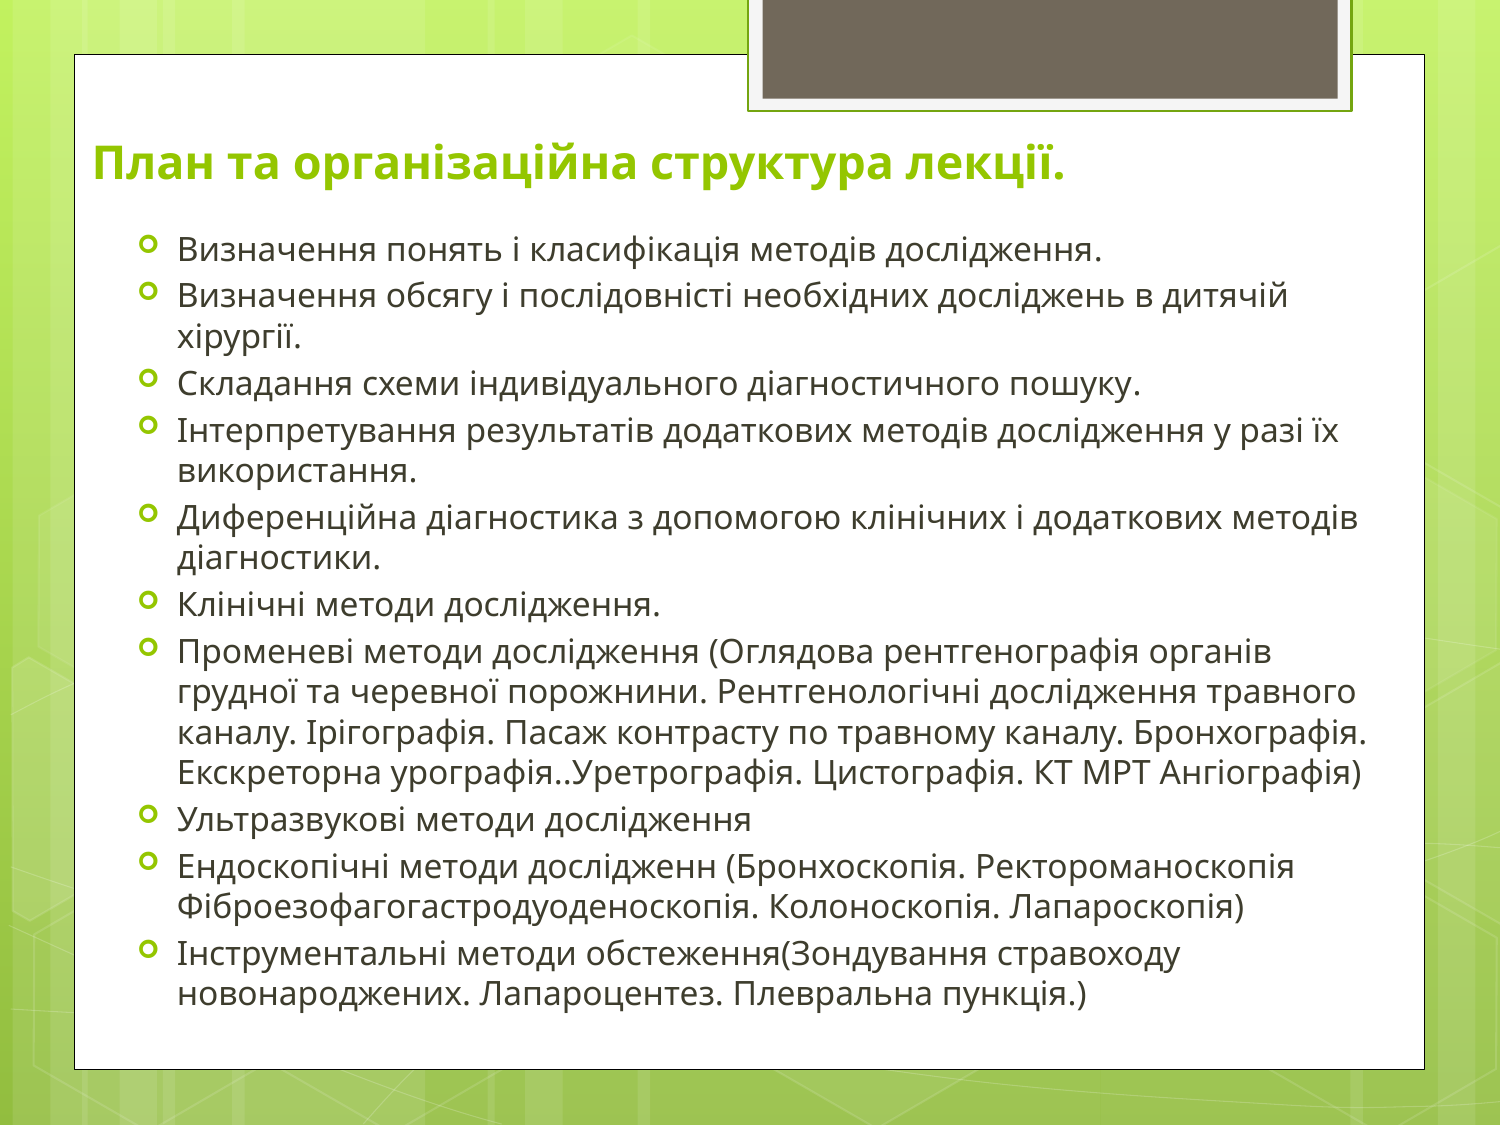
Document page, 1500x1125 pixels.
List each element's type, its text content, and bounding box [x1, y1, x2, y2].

list Визначення понять і класифікація методів дослідження. Визначення обсягу і послідовністі необхідних досліджень в дитячій хірургії. Складання схеми індивідуального діагностичного пошуку. Інтерпретування результатів додаткових методів дослідження у разі їх використання. Диференційна діагностика з допомогою клінічних і додаткових методів діагностики. Клінічні методи дослідження. Променеві методи дослідження (Оглядова рентгенографія органів грудної та черевної порожнини. Рентгенологічні дослідження травного каналу. Ірігографія. Пасаж контрасту по травному каналу. Бронхографія. Екскреторна урографія..Уретрографія. Цистографія. КТ МРТ Ангіографія) Ультразвукові методи дослідження Ендоскопічні методи дослідженн (Бронхоскопія. Ректороманоскопія Фіброезофагогастродуоденоскопія. Колоноскопія. Лапароскопія) Інструментальні методи обстеження(Зондування стравоходу новонароджених. Лапароцентез. Плевральна пункція.) [112, 219, 1388, 1047]
title План та організаційна структура лекції. [76, 125, 1412, 197]
